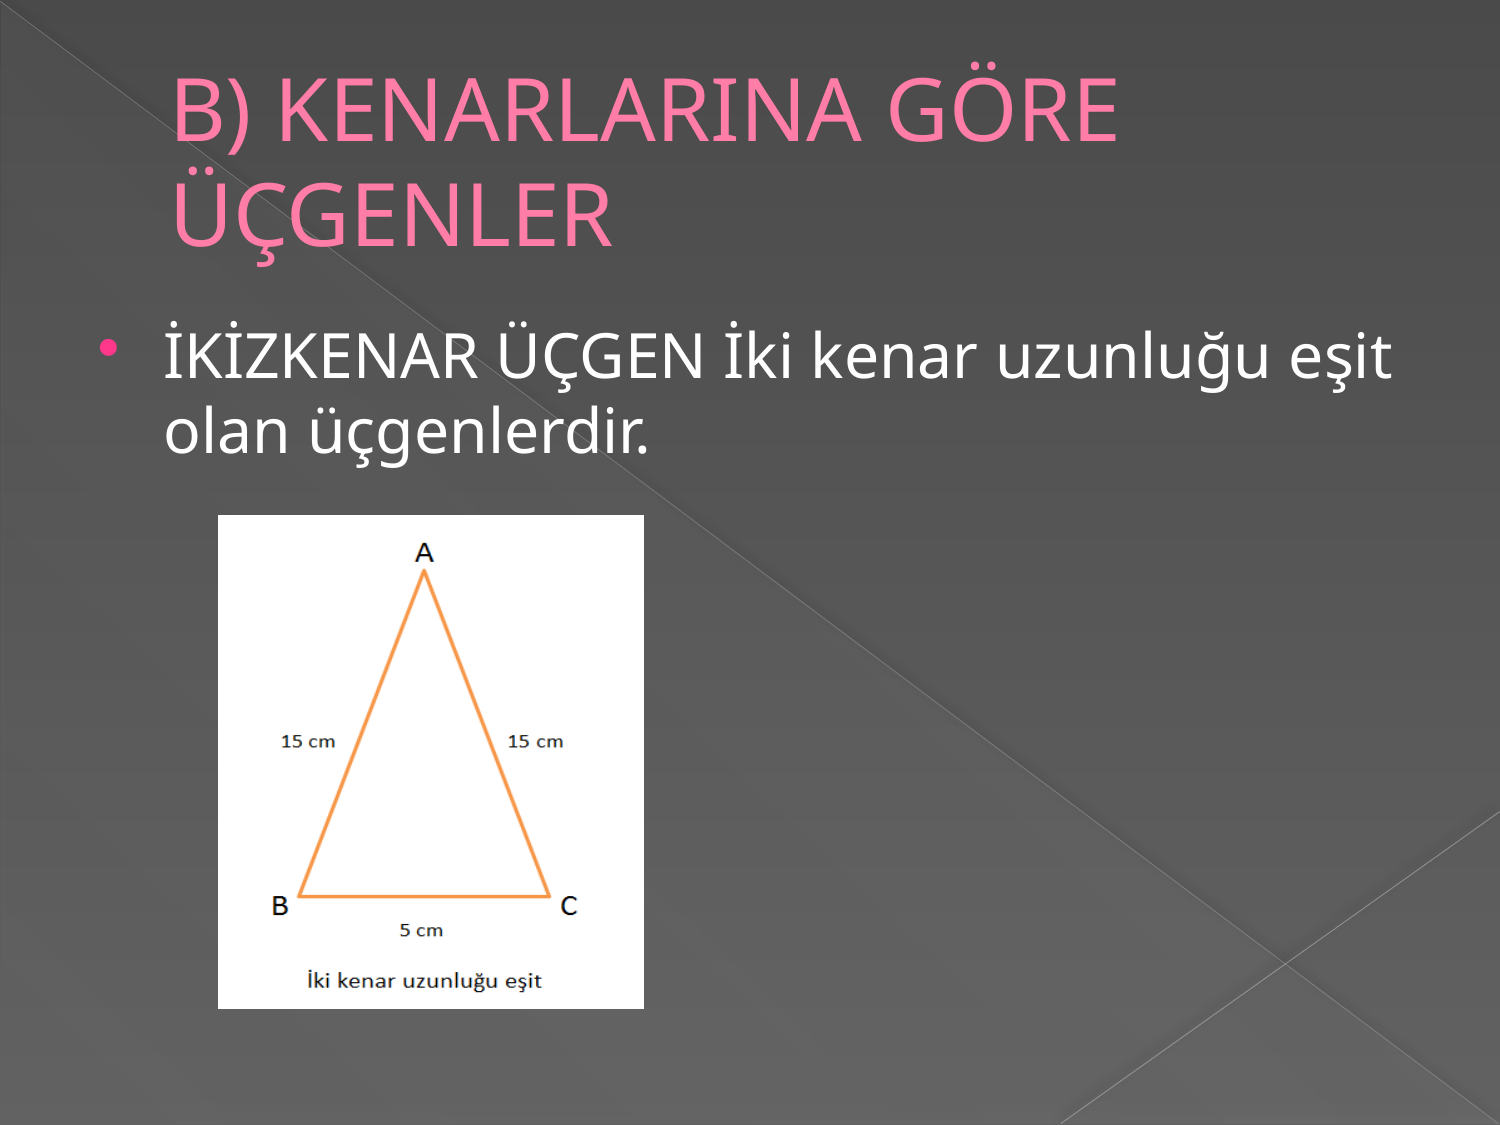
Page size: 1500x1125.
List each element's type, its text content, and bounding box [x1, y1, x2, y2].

list İKİZKENAR ÜÇGEN İki kenar uzunluğu eşit olan üçgenlerdir. [75, 308, 1425, 1059]
title B) KENARLARINA GÖRE ÜÇGENLER [75, 43, 1425, 274]
picture [218, 514, 644, 1009]
